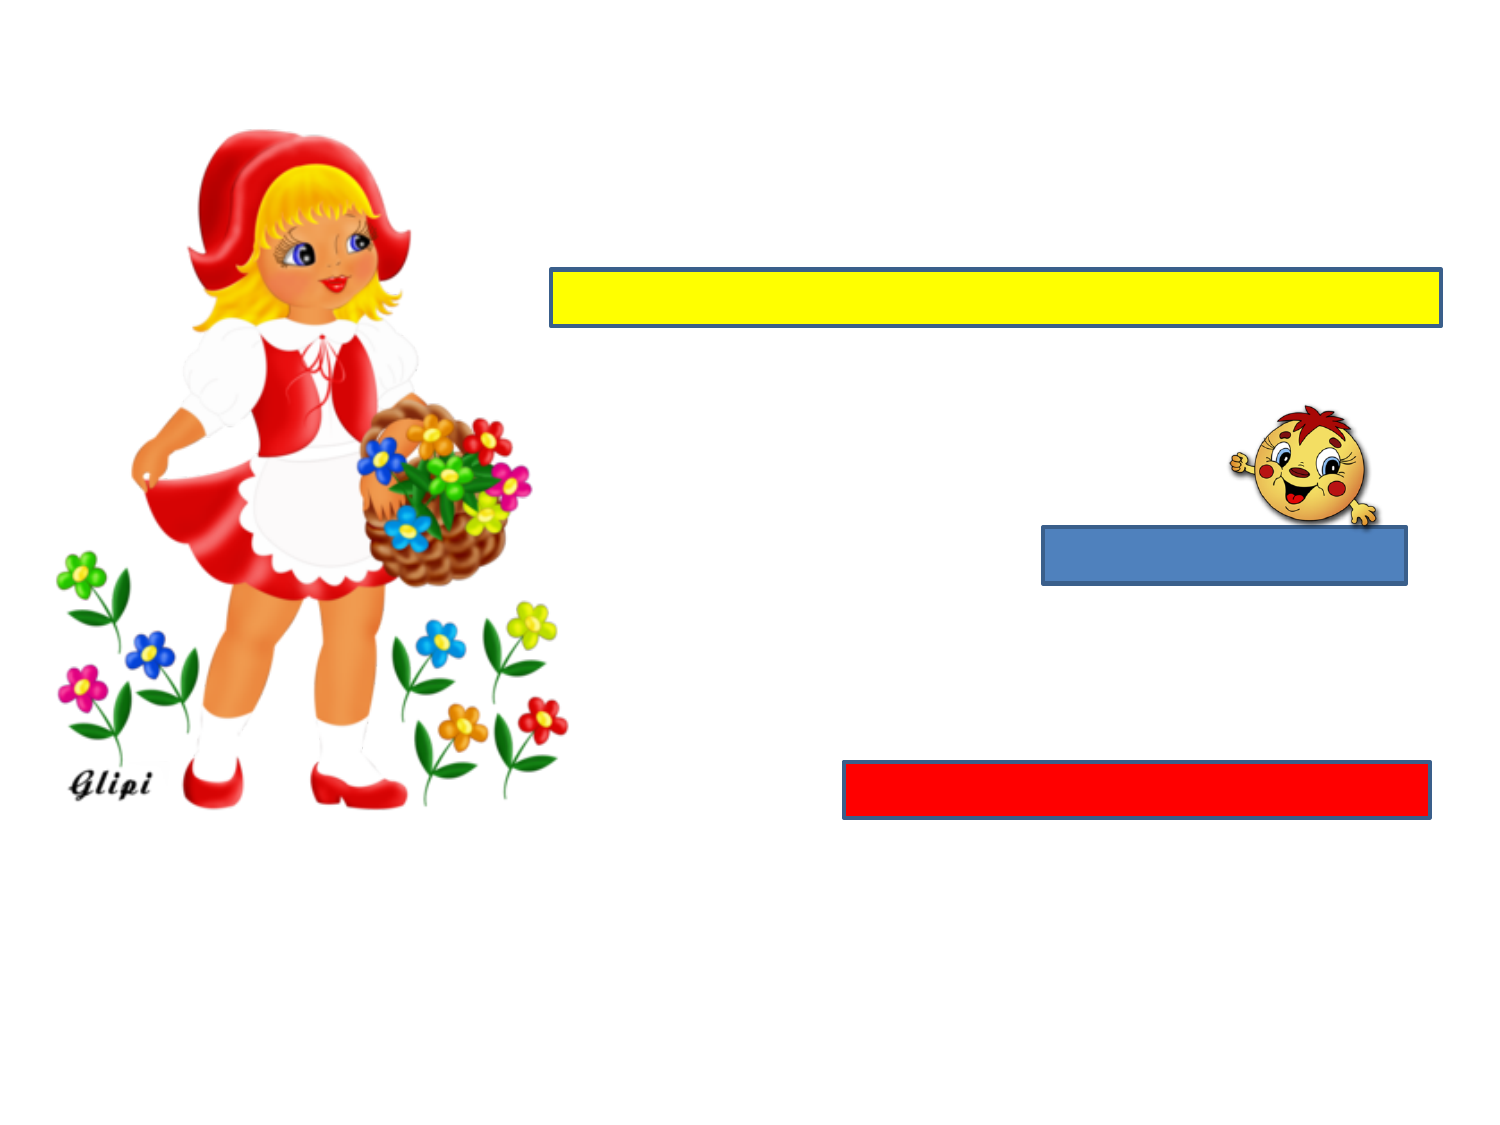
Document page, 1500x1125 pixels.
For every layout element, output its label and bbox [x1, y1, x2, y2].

text_box [587, 267, 1443, 328]
text_box [1041, 525, 1408, 586]
picture [1218, 398, 1411, 545]
text_box [842, 760, 1432, 820]
list [46, 105, 584, 821]
